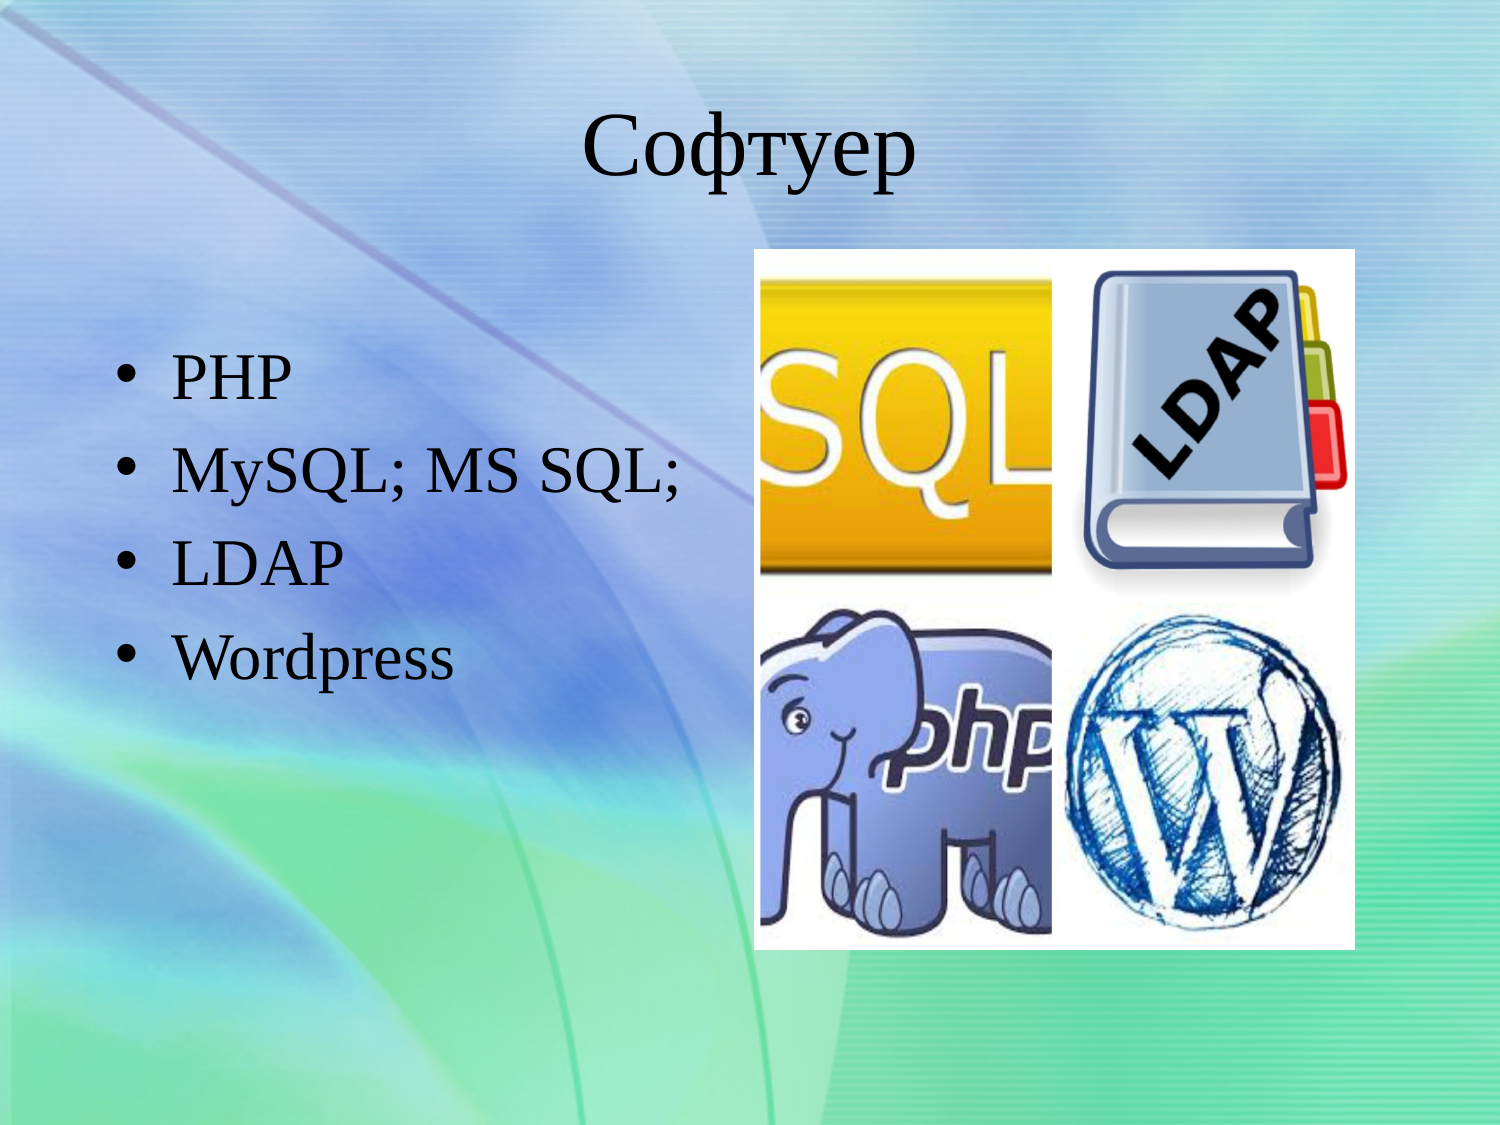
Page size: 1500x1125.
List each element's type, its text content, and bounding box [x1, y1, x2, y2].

title Софтуер [75, 45, 1425, 233]
list PHP MySQL; MS SQL; LDAP Wordpress [99, 324, 725, 1068]
picture [0, 0, 1500, 1125]
